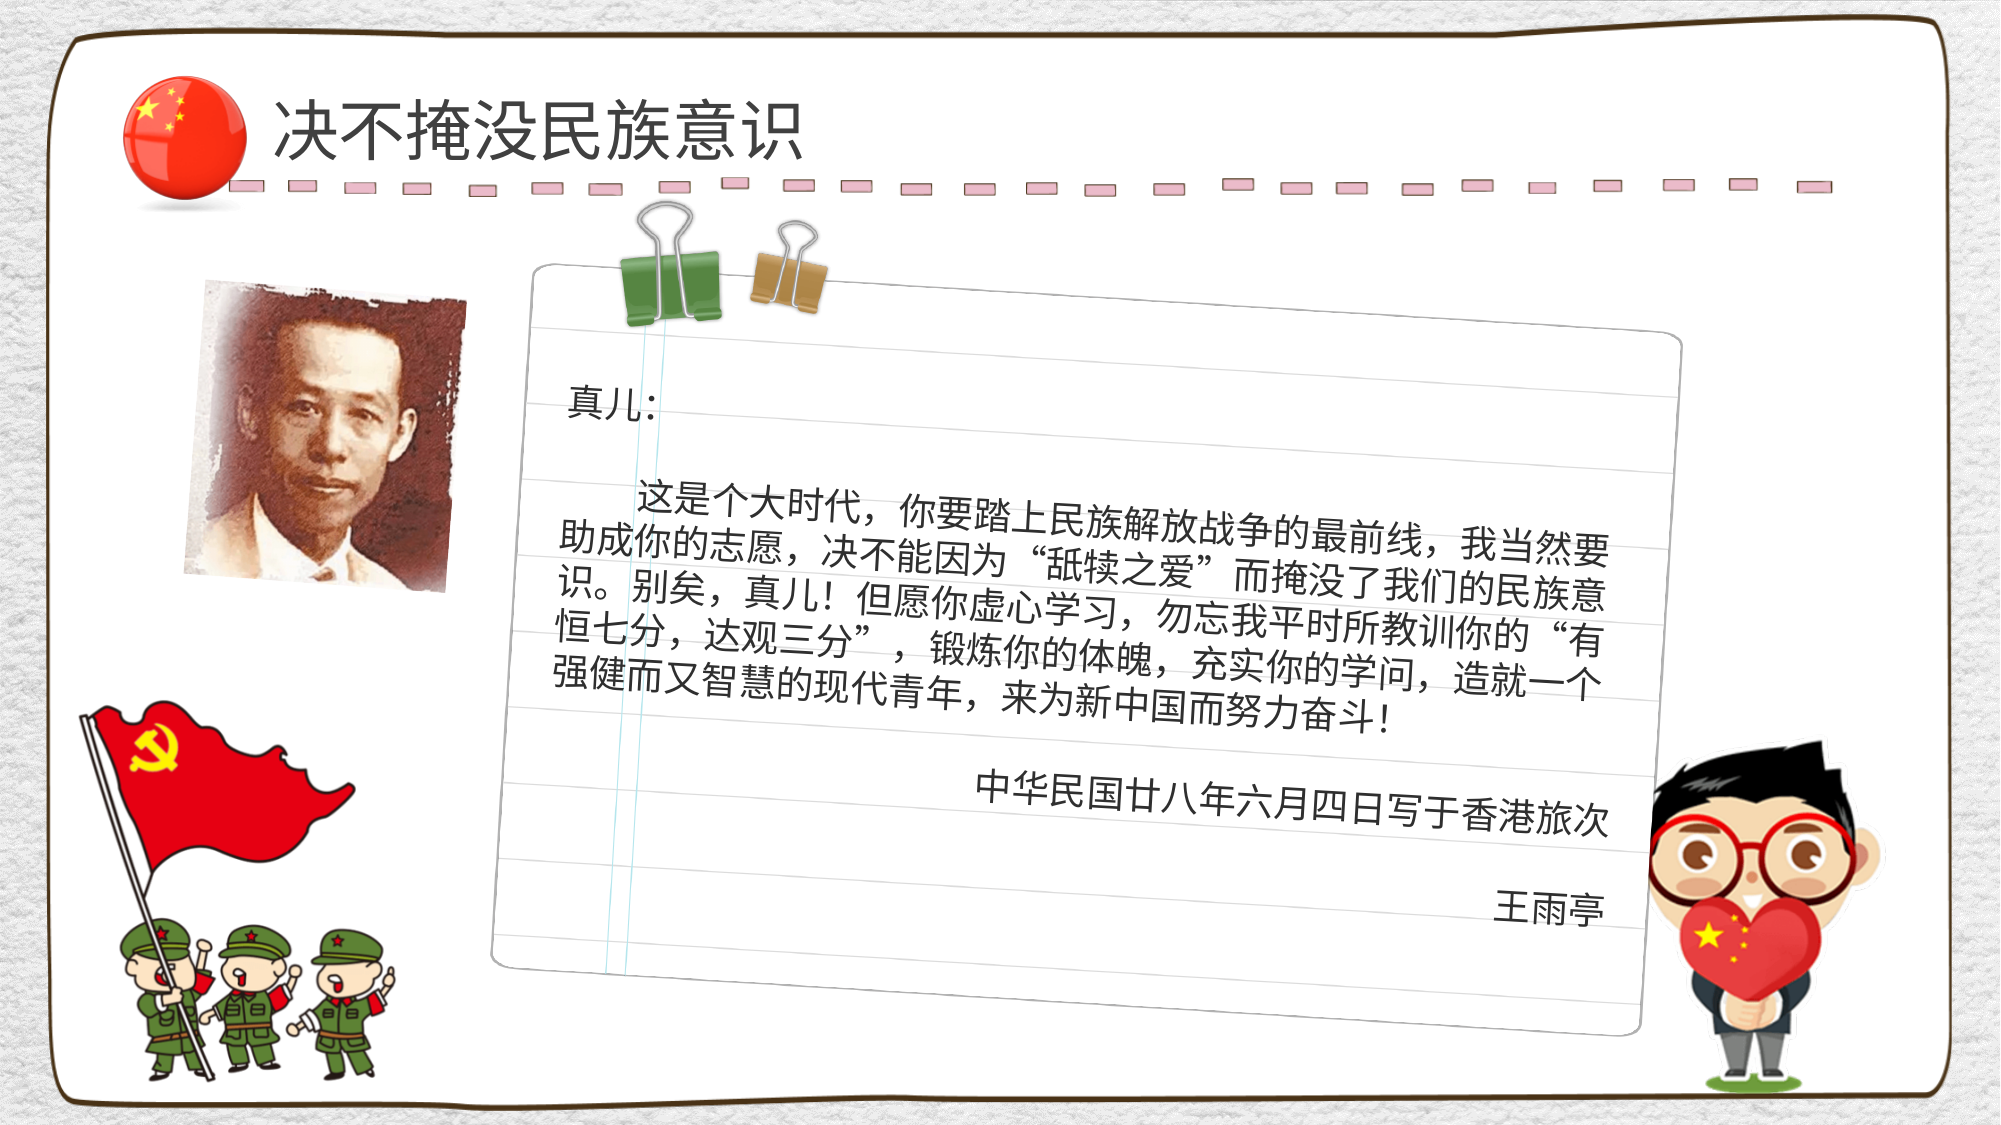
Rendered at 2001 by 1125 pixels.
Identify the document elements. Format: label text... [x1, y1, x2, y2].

text_box 决不掩没民族意识 [281, 81, 1141, 177]
picture [0, 0, 2001, 1125]
